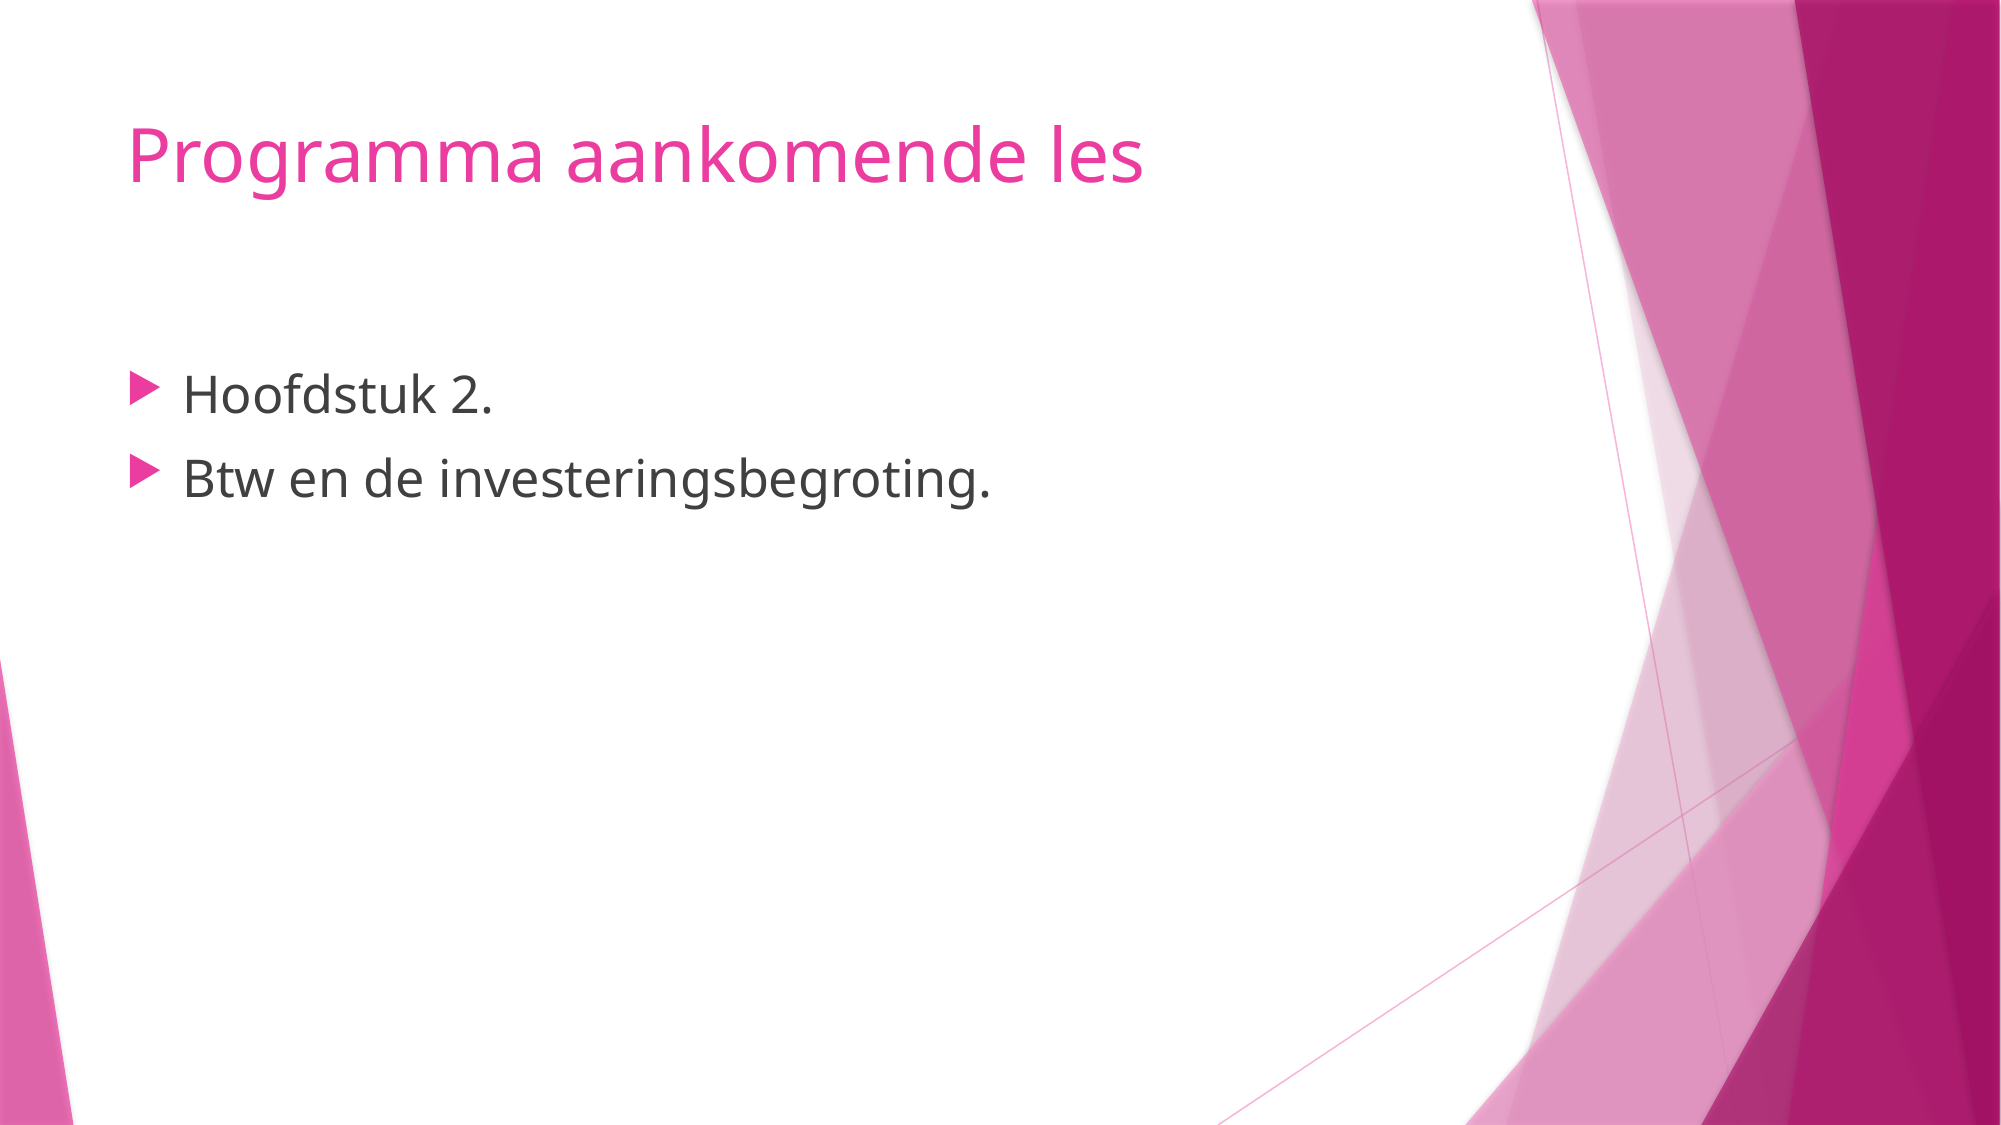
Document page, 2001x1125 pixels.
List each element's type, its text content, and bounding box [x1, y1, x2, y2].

title Programma aankomende les [111, 99, 1522, 317]
list Hoofdstuk 2. Btw en de investeringsbegroting. [111, 354, 1522, 992]
